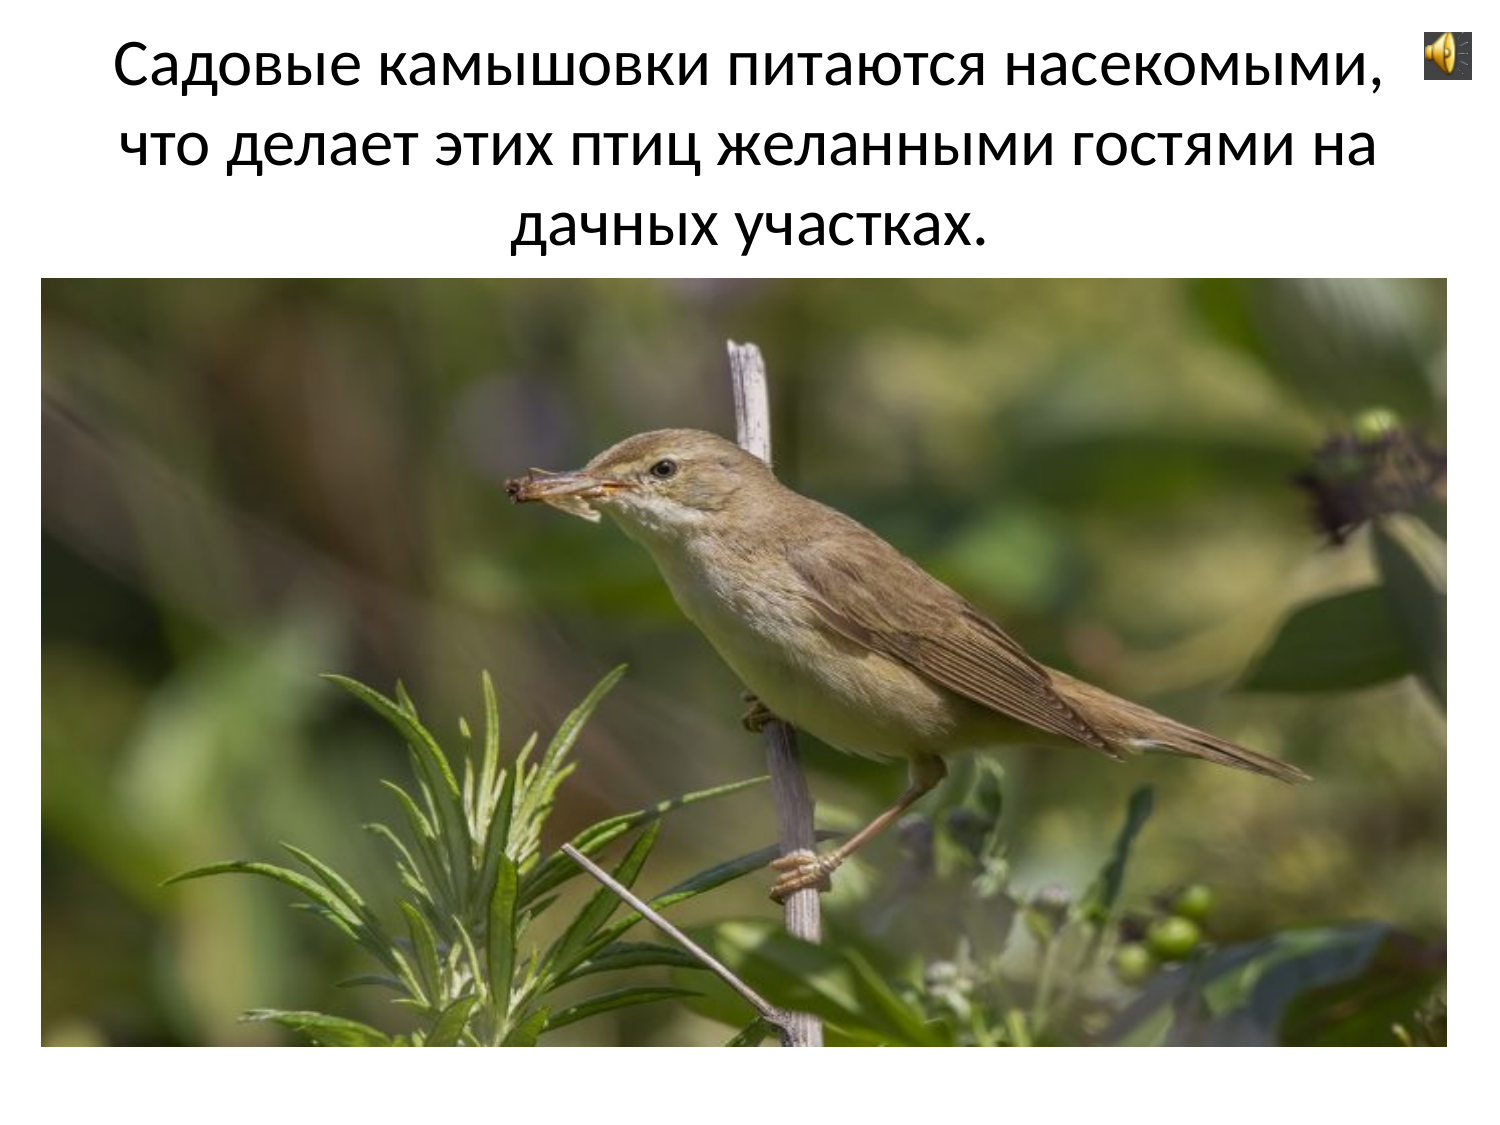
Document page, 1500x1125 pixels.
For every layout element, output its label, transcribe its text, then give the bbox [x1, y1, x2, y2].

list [1423, 30, 1474, 82]
picture [41, 278, 1448, 1047]
title Садовые камышовки питаются насекомыми, что делает этих птиц желанными гостями на дачных участках. [75, 45, 1425, 233]
